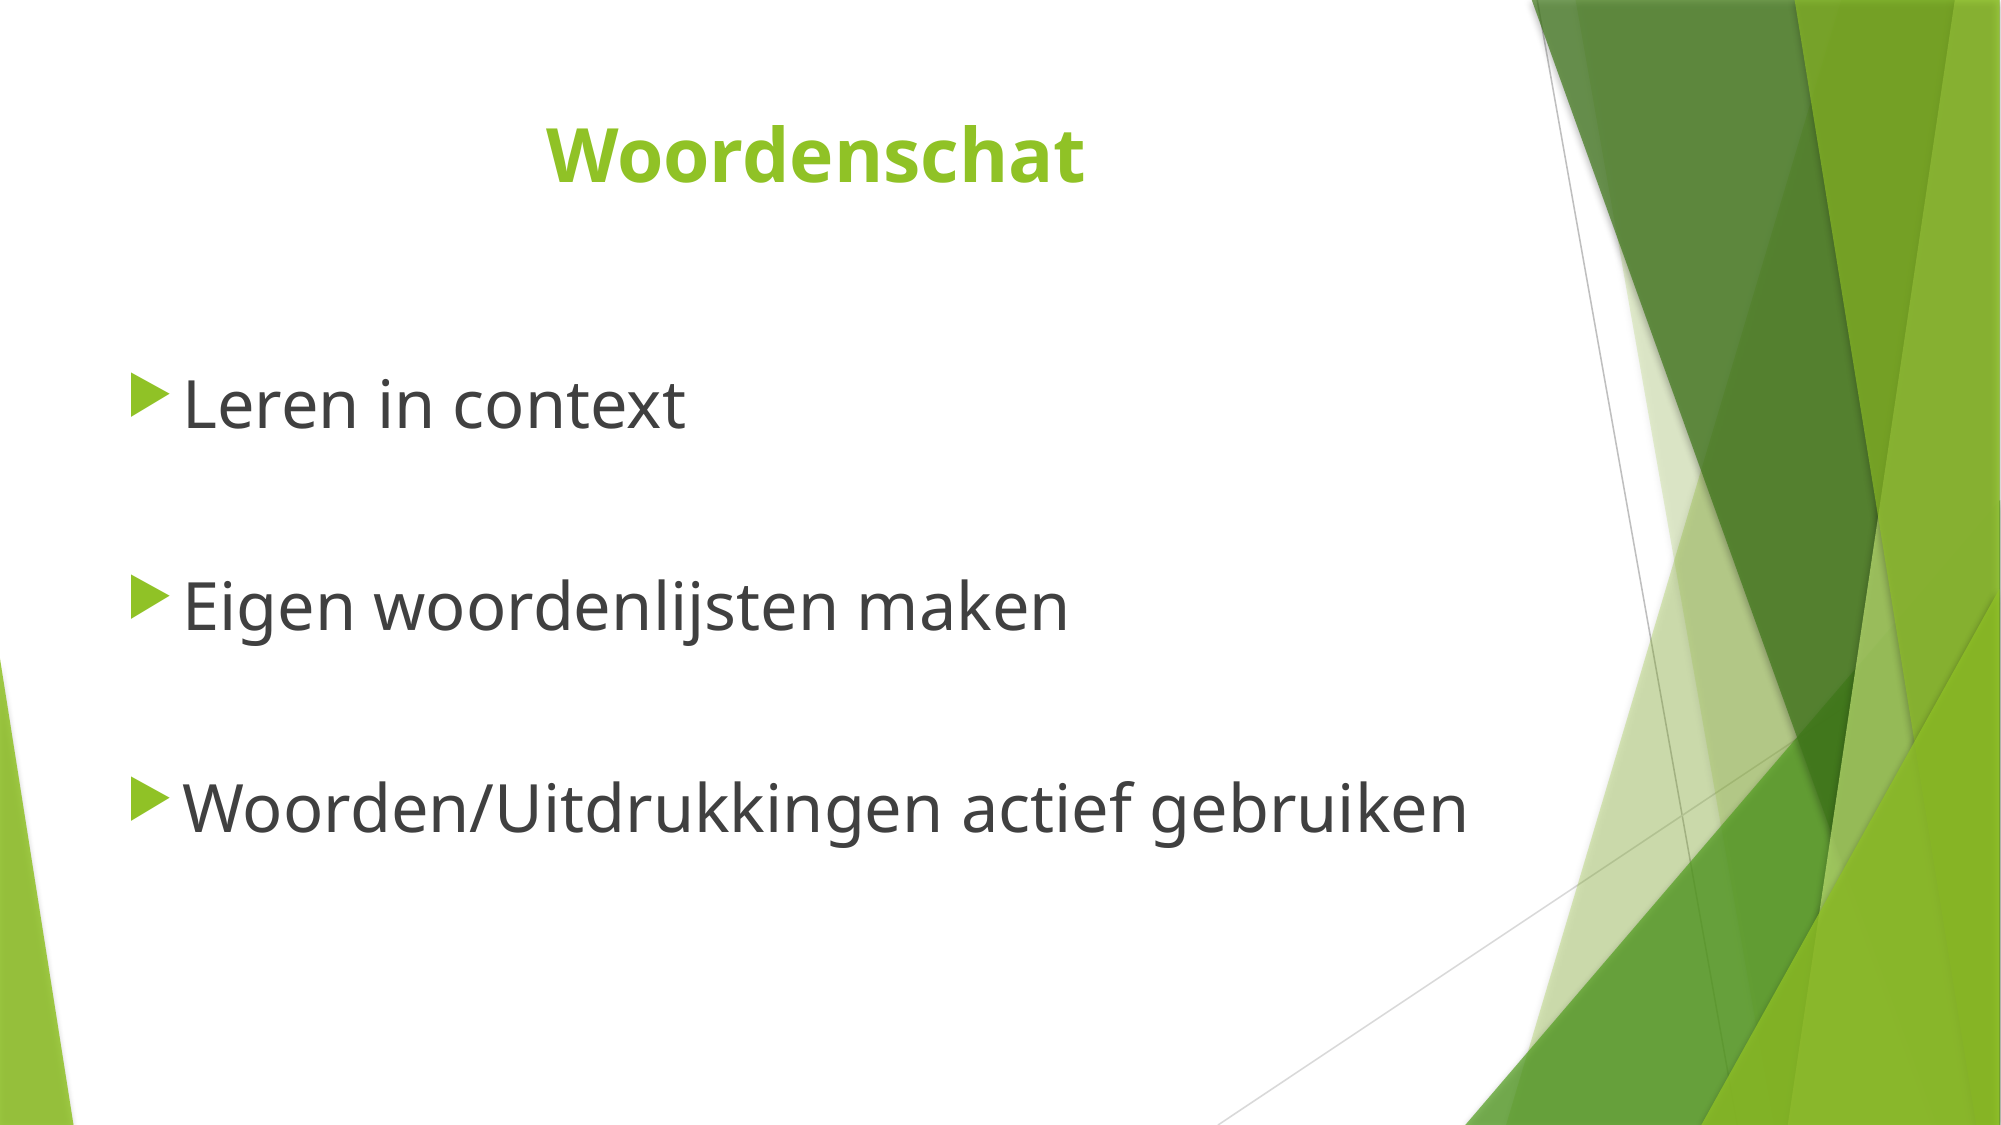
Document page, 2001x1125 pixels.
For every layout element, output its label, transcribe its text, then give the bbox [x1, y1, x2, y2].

title Woordenschat [111, 99, 1522, 317]
list Leren in context Eigen woordenlijsten maken Woorden/Uitdrukkingen actief gebruiken [111, 354, 1522, 992]
